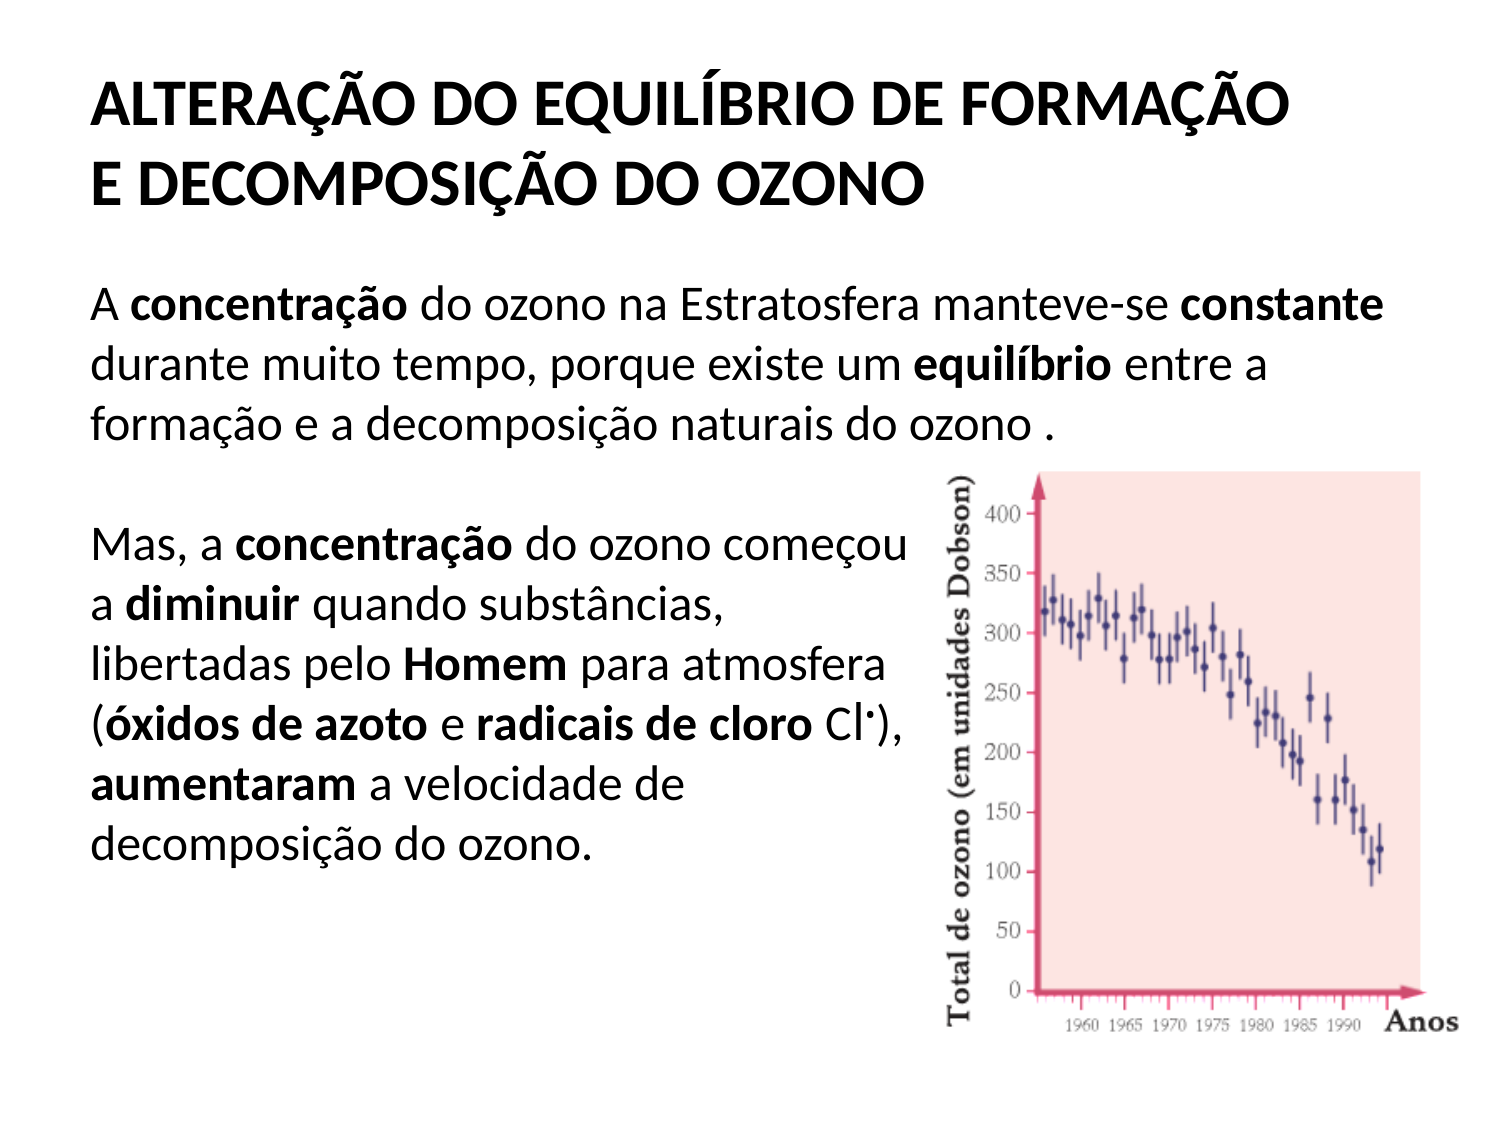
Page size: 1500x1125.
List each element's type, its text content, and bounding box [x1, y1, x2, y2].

list A concentração do ozono na Estratosfera manteve-se constante durante muito tempo, porque existe um equilíbrio entre a formação e a decomposição naturais do ozono . Mas, a concentração do ozono começou a diminuir quando substâncias, libertadas pelo Homem para atmosfera (óxidos de azoto e radicais de cloro Cl•), aumentaram a velocidade de decomposição do ozono. [75, 262, 1425, 1005]
title ALTERAÇÃO DO EQUILÍBRIO DE FORMAÇÃO E DECOMPOSIÇÃO DO OZONO [75, 45, 1425, 233]
picture [926, 445, 1469, 1047]
